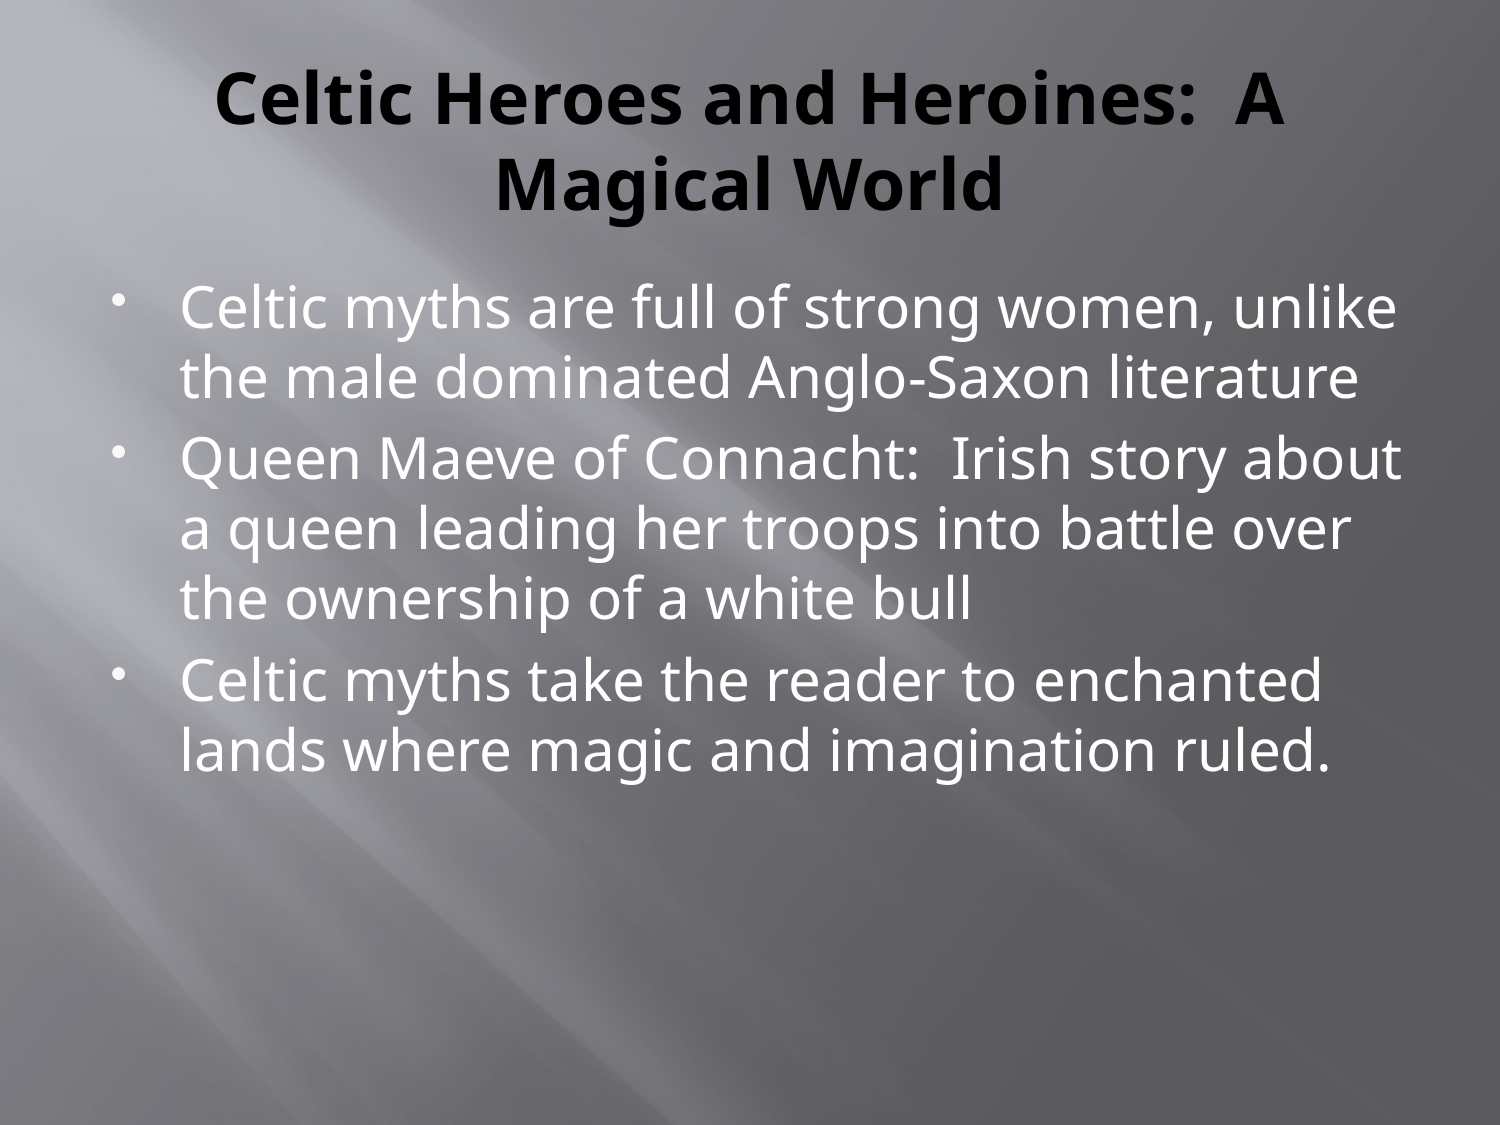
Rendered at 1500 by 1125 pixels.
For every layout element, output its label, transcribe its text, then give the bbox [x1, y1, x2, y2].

list Celtic myths are full of strong women, unlike the male dominated Anglo-Saxon literature Queen Maeve of Connacht: Irish story about a queen leading her troops into battle over the ownership of a white bull Celtic myths take the reader to enchanted lands where magic and imagination ruled. [75, 262, 1425, 1035]
title Celtic Heroes and Heroines: A Magical World [75, 45, 1425, 233]
